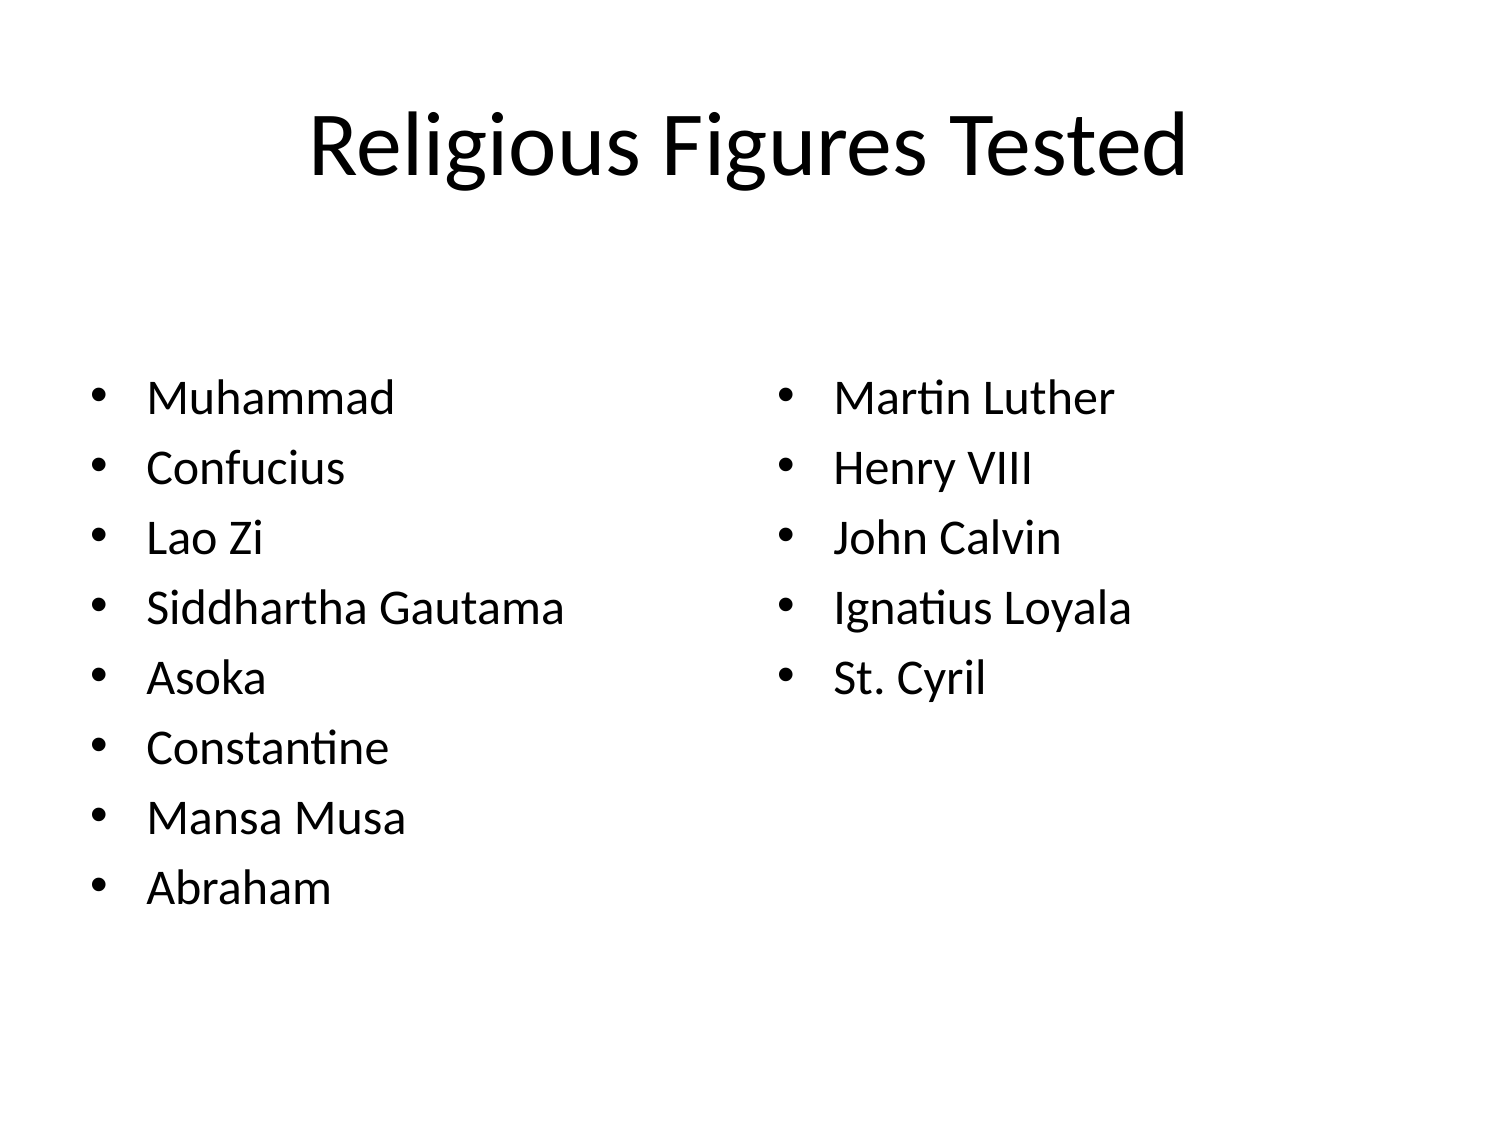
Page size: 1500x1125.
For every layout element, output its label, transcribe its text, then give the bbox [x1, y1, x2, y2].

list Martin Luther Henry VIII John Calvin Ignatius Loyala St. Cyril [761, 356, 1425, 1005]
title Religious Figures Tested [75, 45, 1425, 233]
list Muhammad Confucius Lao Zi Siddhartha Gautama Asoka Constantine Mansa Musa Abraham [75, 356, 738, 1005]
